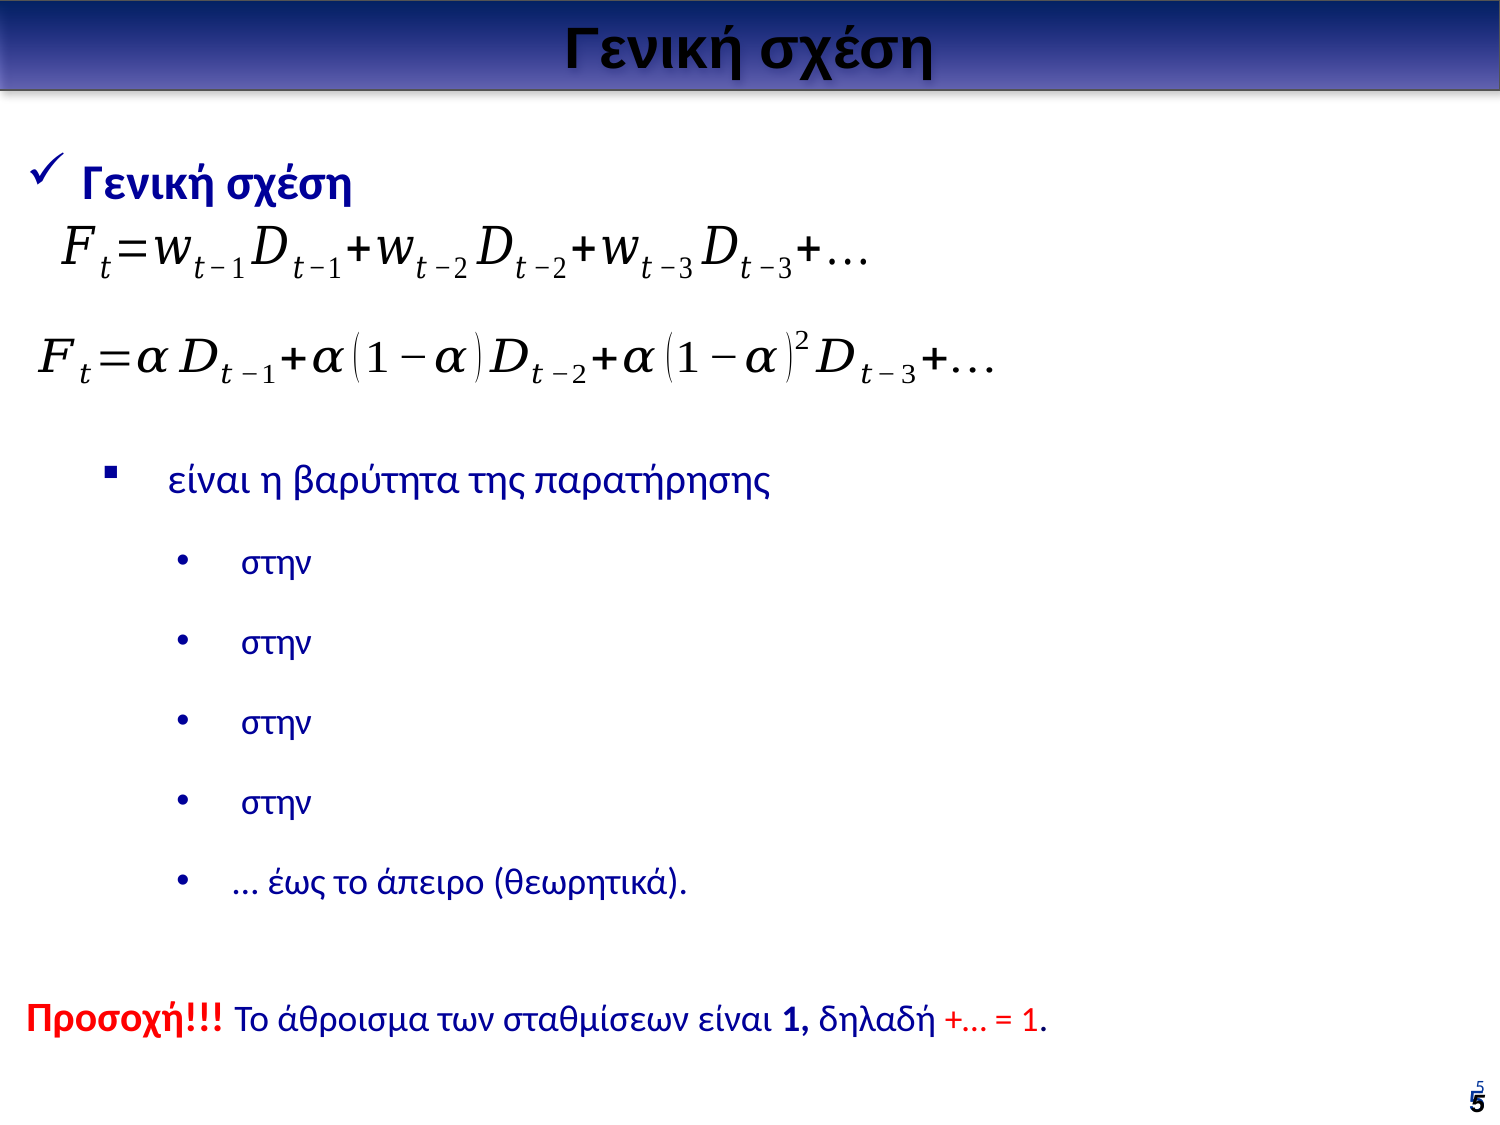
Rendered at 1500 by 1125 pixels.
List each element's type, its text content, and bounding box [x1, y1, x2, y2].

text_box 5 [1424, 1079, 1500, 1125]
text_box 5 [1149, 1046, 1500, 1125]
text_box Γενική σχέση [0, 0, 1500, 90]
